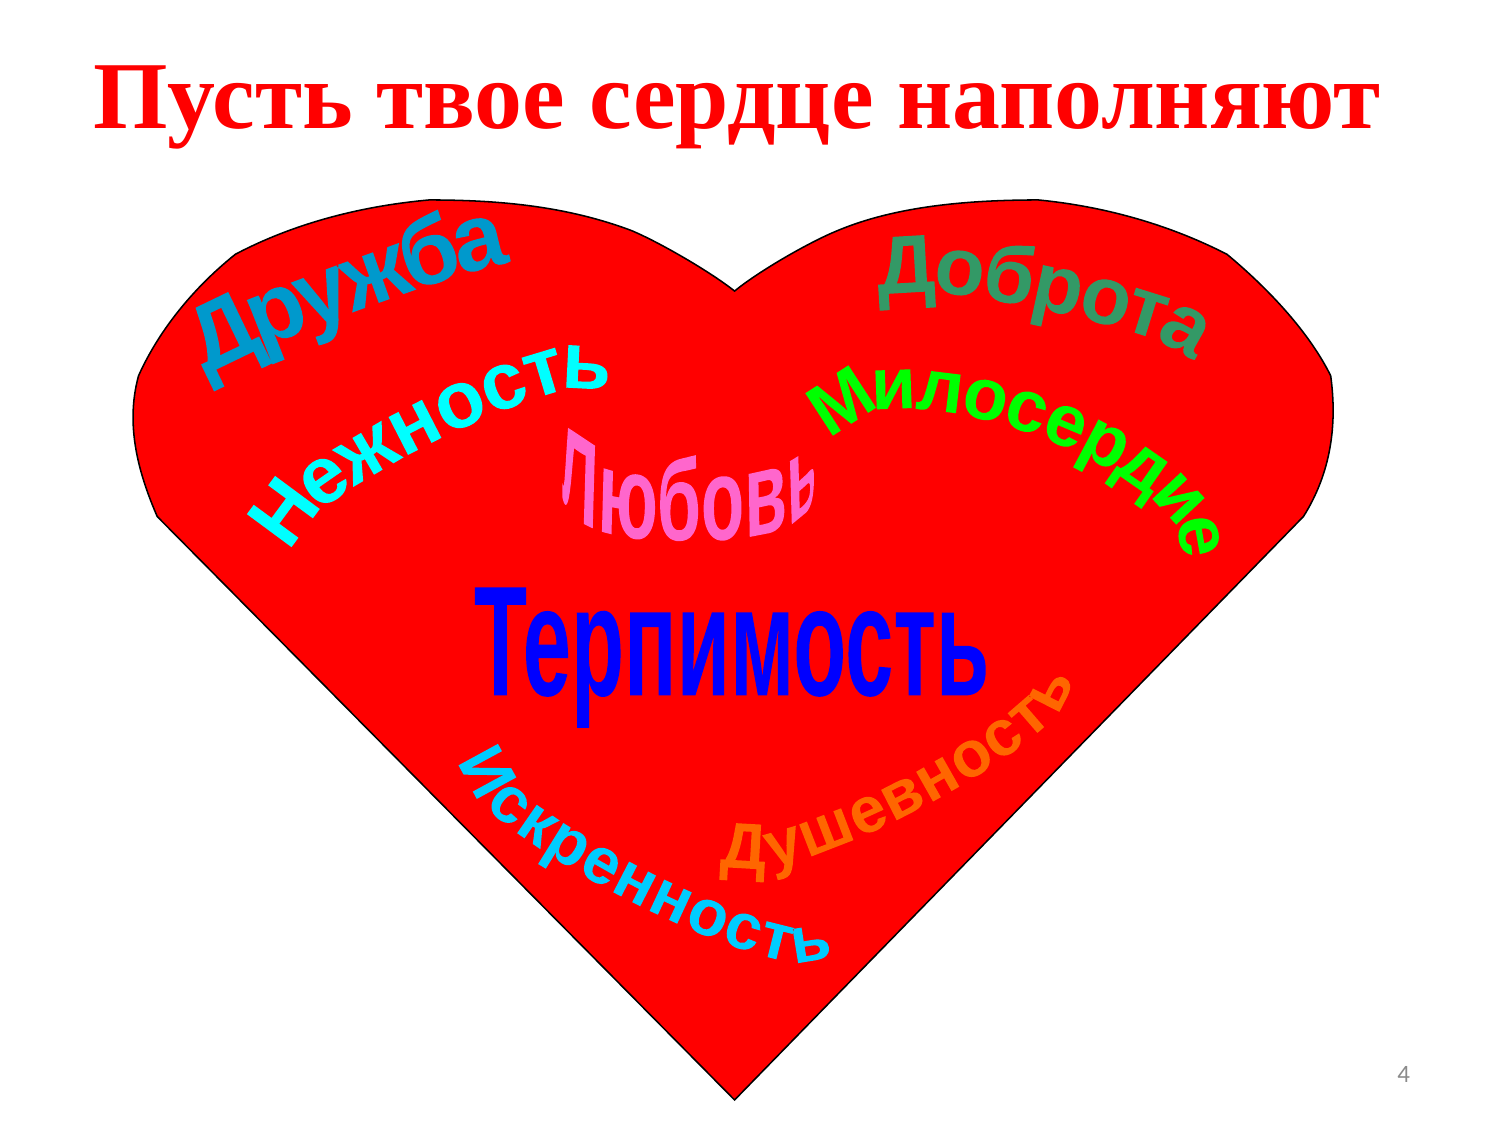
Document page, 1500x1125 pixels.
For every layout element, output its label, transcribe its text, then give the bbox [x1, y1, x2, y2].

text_box [133, 199, 1334, 1100]
slide_number 4 [1074, 1042, 1425, 1103]
text_box Пусть твое сердце наполняют [62, 24, 1413, 155]
